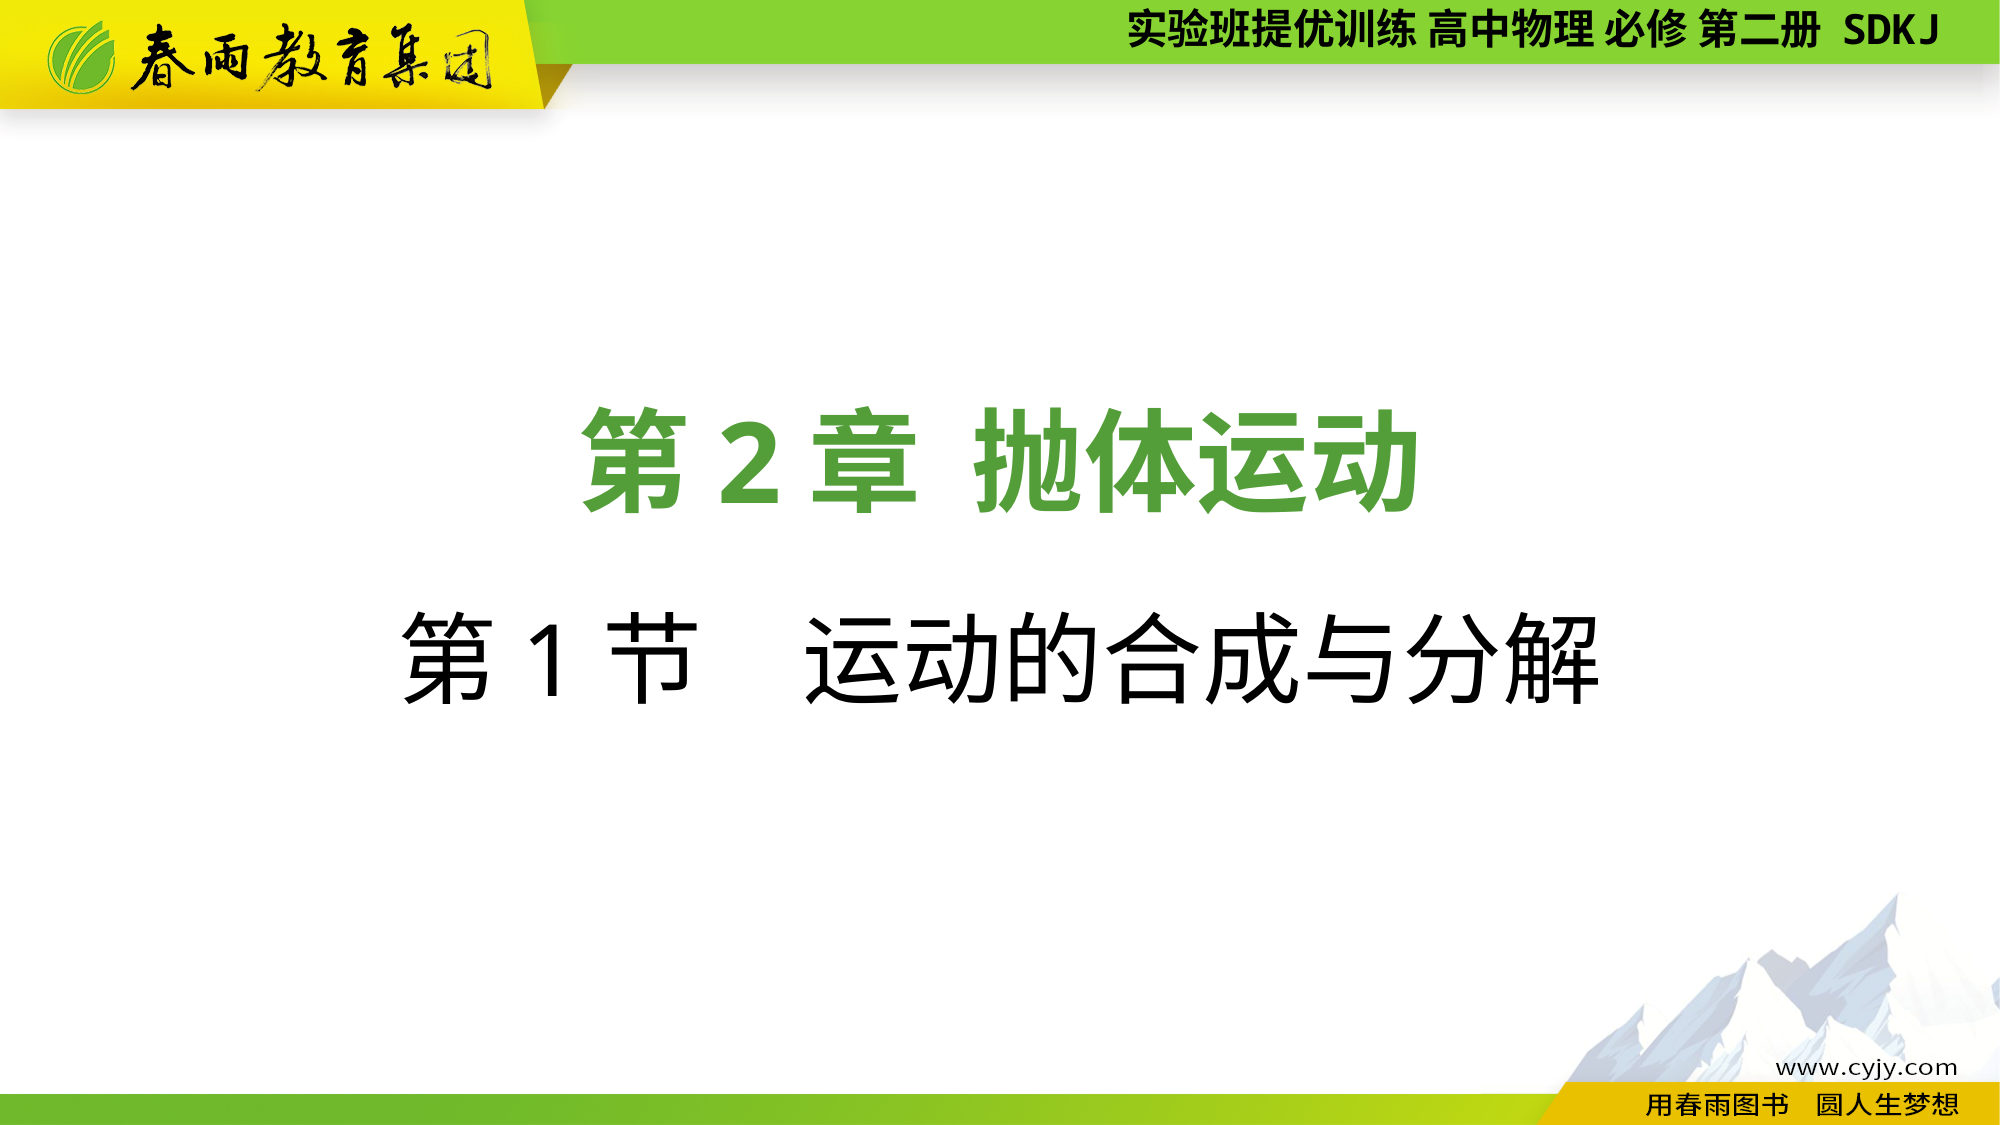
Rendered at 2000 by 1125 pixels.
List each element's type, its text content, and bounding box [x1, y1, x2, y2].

text_box 第1节 运动的合成与分解 [54, 528, 1946, 724]
text_box 第2章 抛体运动 [54, 316, 1946, 528]
picture [0, 0, 2000, 1125]
